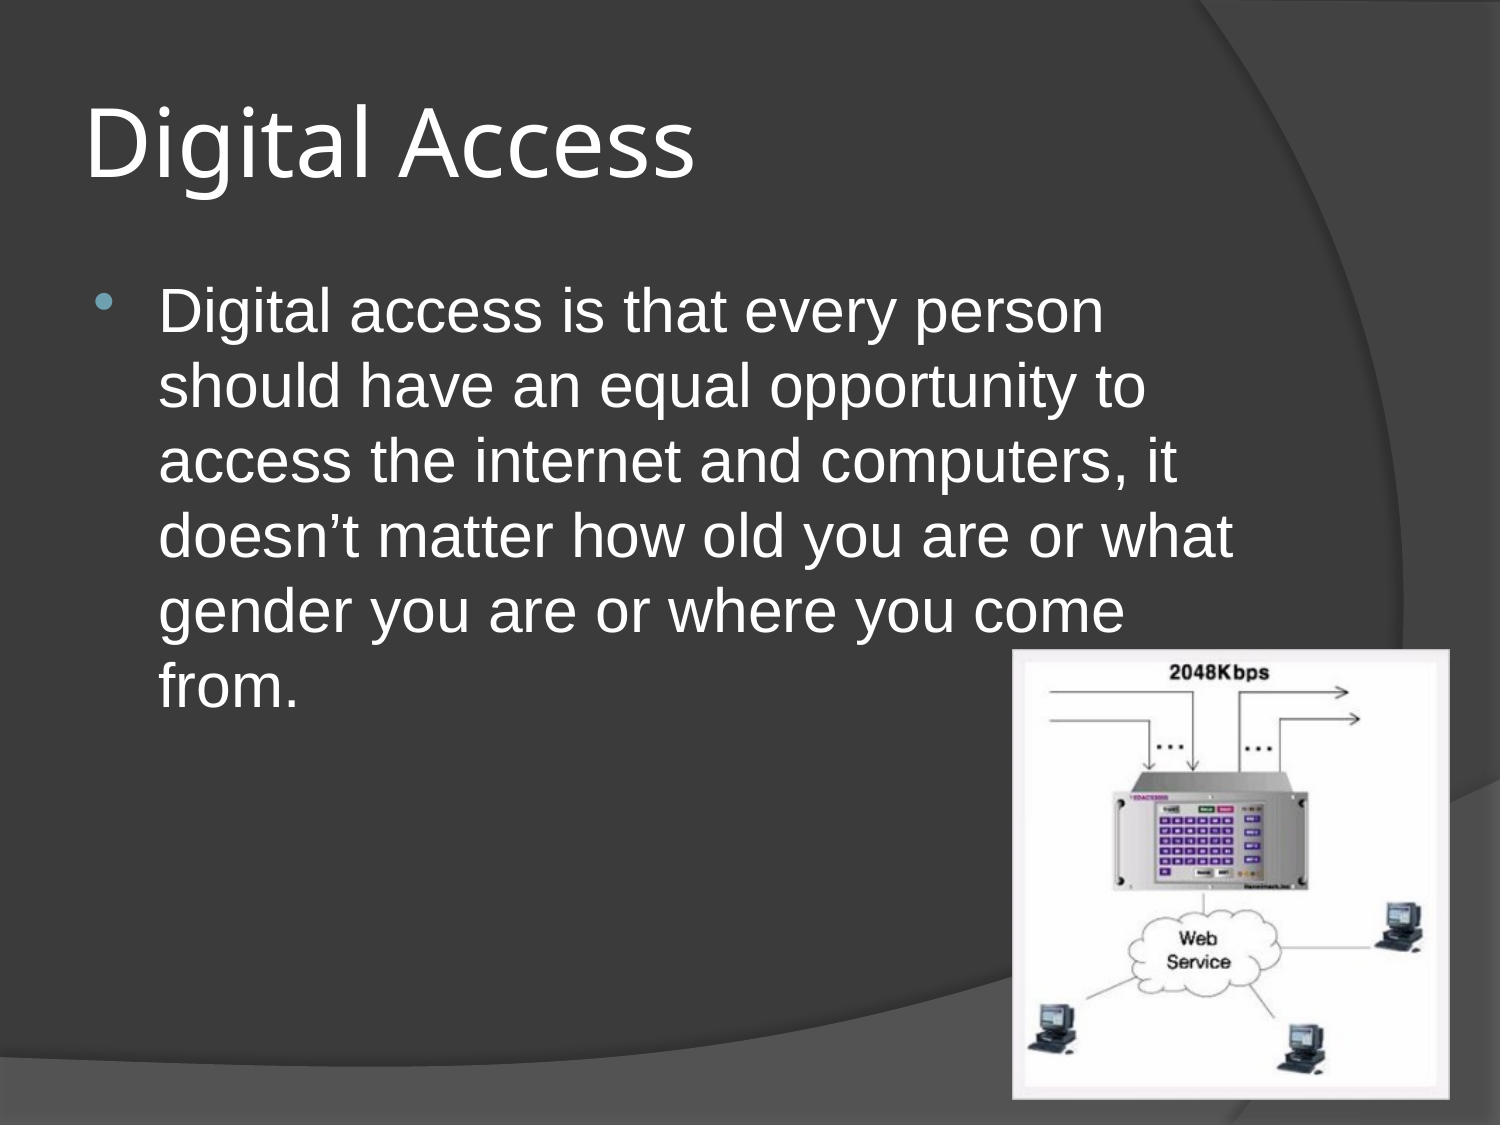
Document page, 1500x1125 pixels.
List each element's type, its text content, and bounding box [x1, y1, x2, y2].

title Digital Access [75, 45, 1300, 233]
picture [1012, 649, 1451, 1101]
list Digital access is that every person should have an equal opportunity to access the internet and computers, it doesn’t matter how old you are or what gender you are or where you come from. [75, 262, 1300, 1005]
